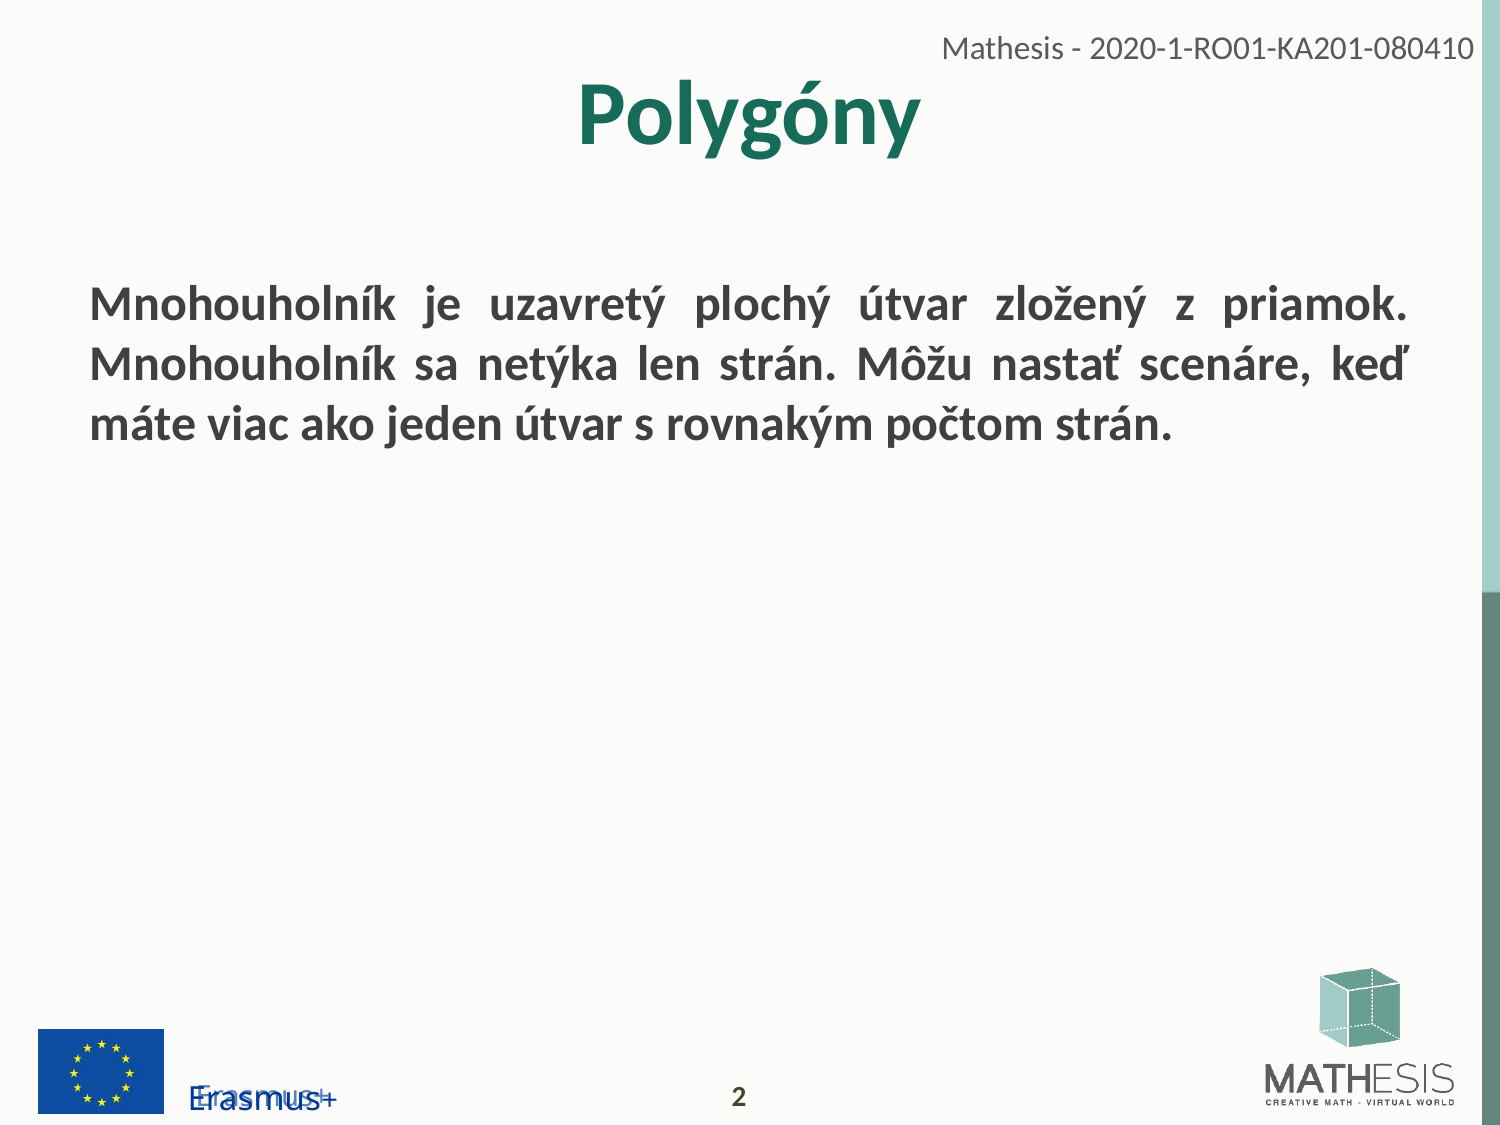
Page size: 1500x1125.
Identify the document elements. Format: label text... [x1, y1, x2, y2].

list Mnohouholník je uzavretý plochý útvar zložený z priamok. Mnohouholník sa netýka len strán. Môžu nastať scenáre, keď máte viac ako jeden útvar s rovnakým počtom strán. [75, 262, 1425, 1005]
title Polygóny [75, 45, 1425, 233]
picture [38, 1029, 164, 1114]
